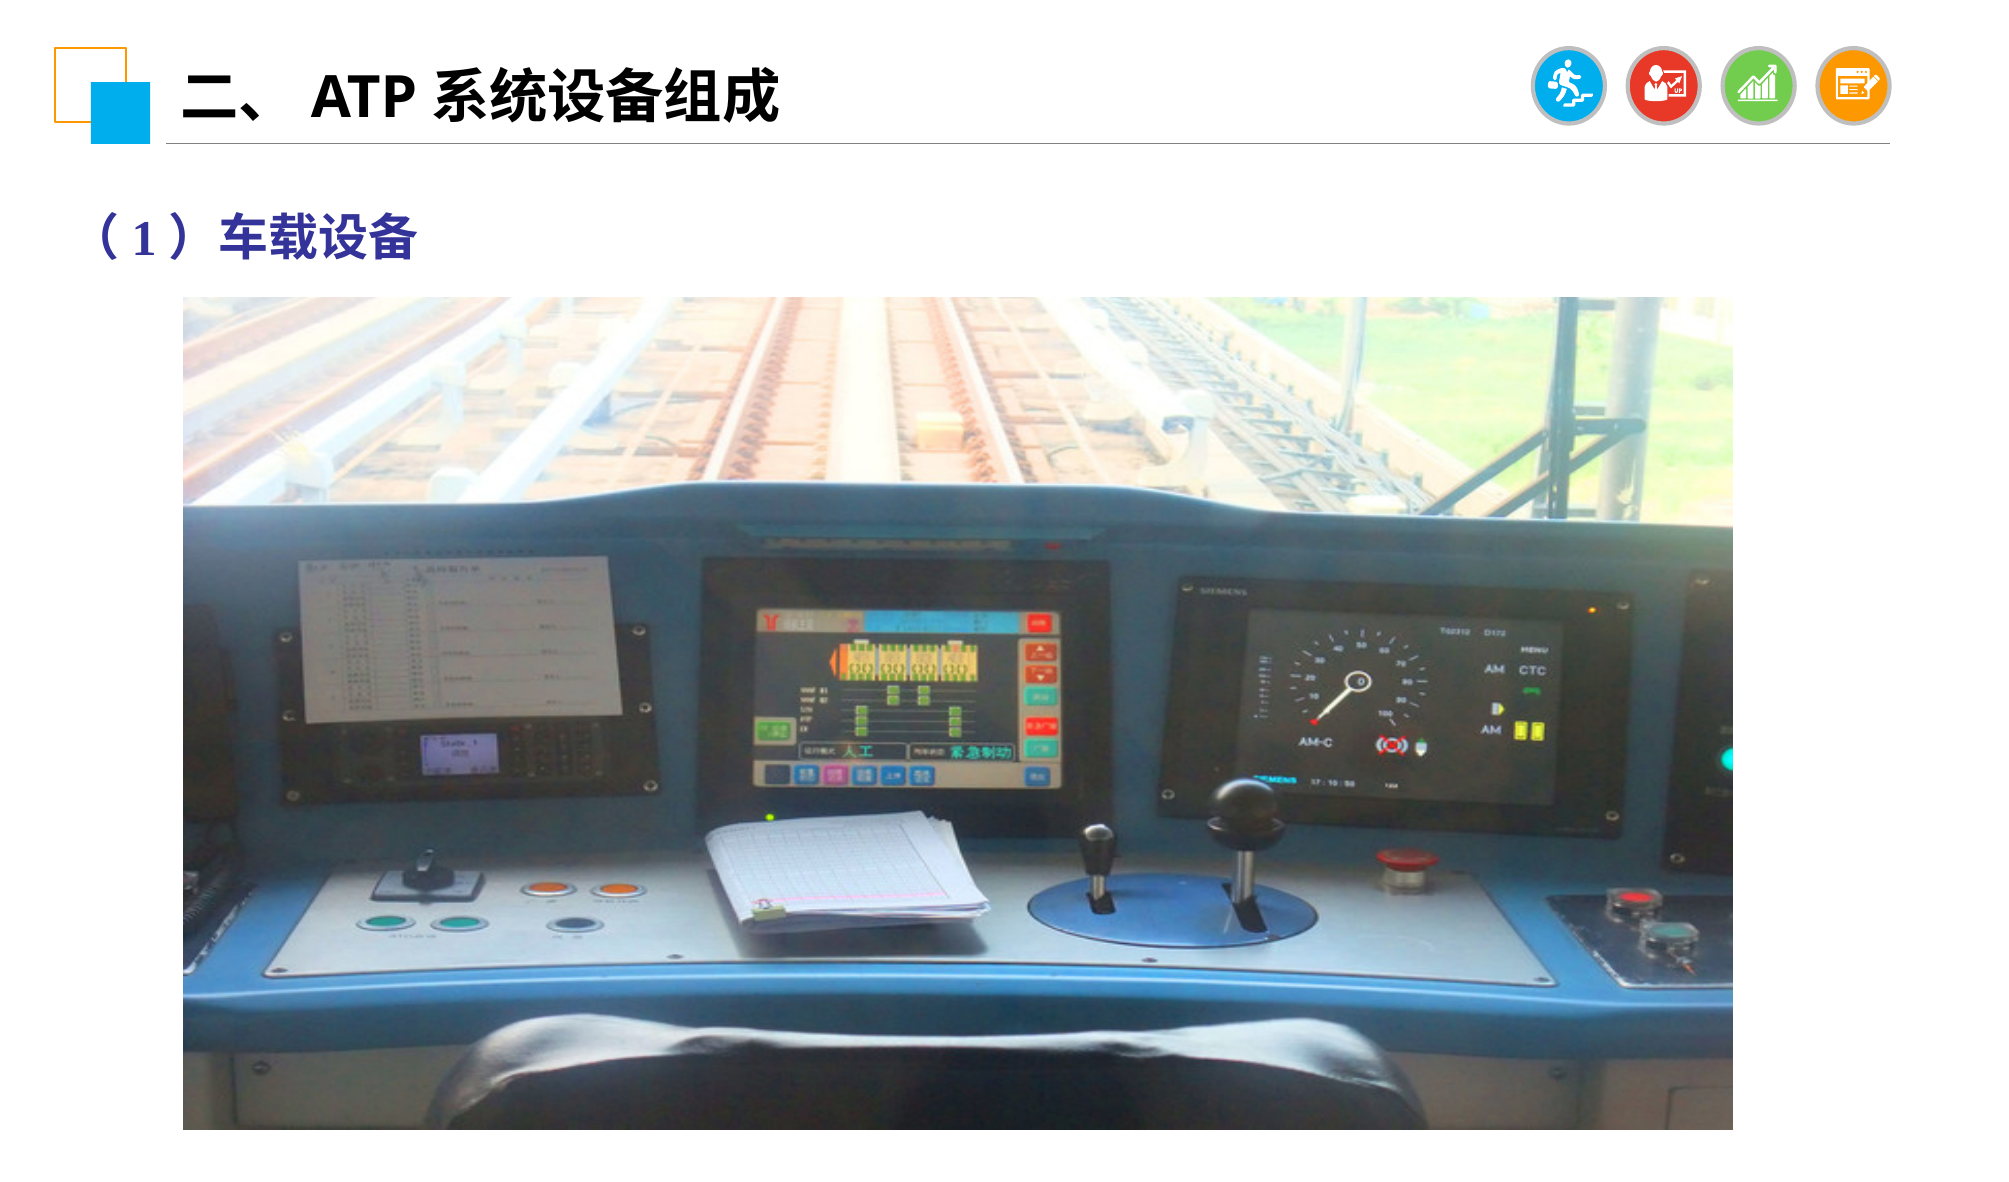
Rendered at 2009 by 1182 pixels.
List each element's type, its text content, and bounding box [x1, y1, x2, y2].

text_box （1）车载设备 [54, 198, 1415, 274]
picture [183, 297, 1734, 1130]
text_box 二、ATP系统设备组成 [165, 51, 796, 137]
